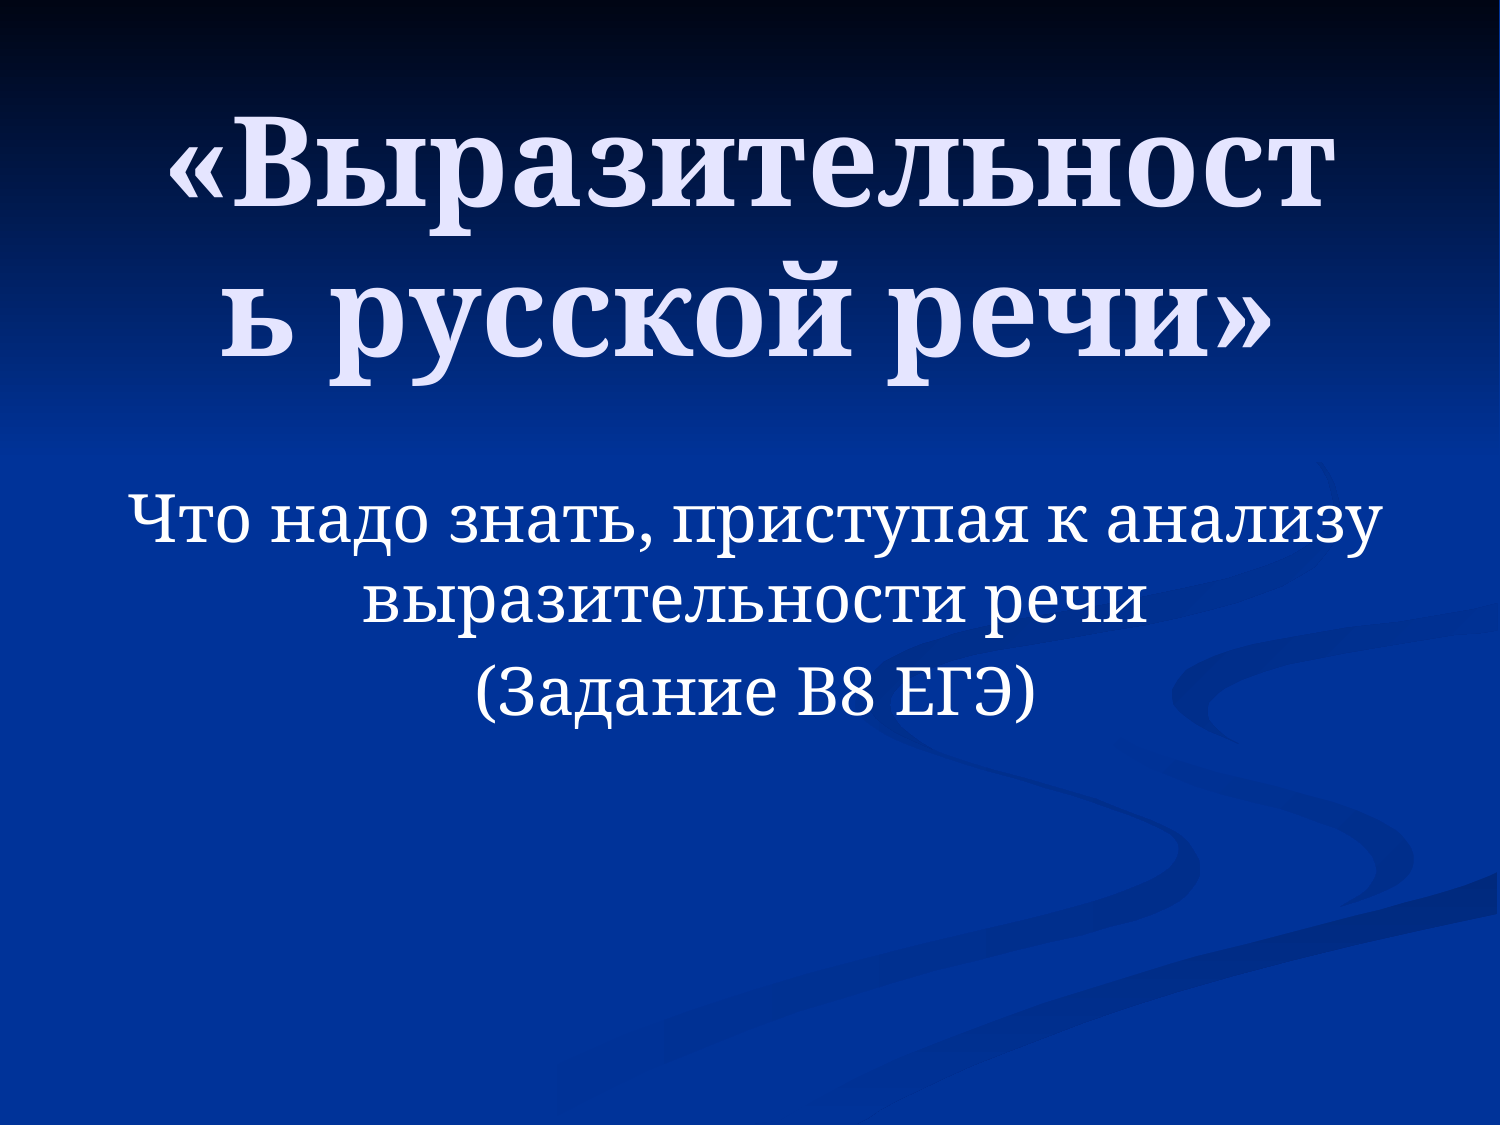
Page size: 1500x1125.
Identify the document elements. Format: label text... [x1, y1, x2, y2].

subtitle Что надо знать, приступая к анализу выразительности речи (Задание В8 ЕГЭ) [76, 467, 1436, 1125]
title «Выразительность русской речи» [112, 30, 1388, 433]
